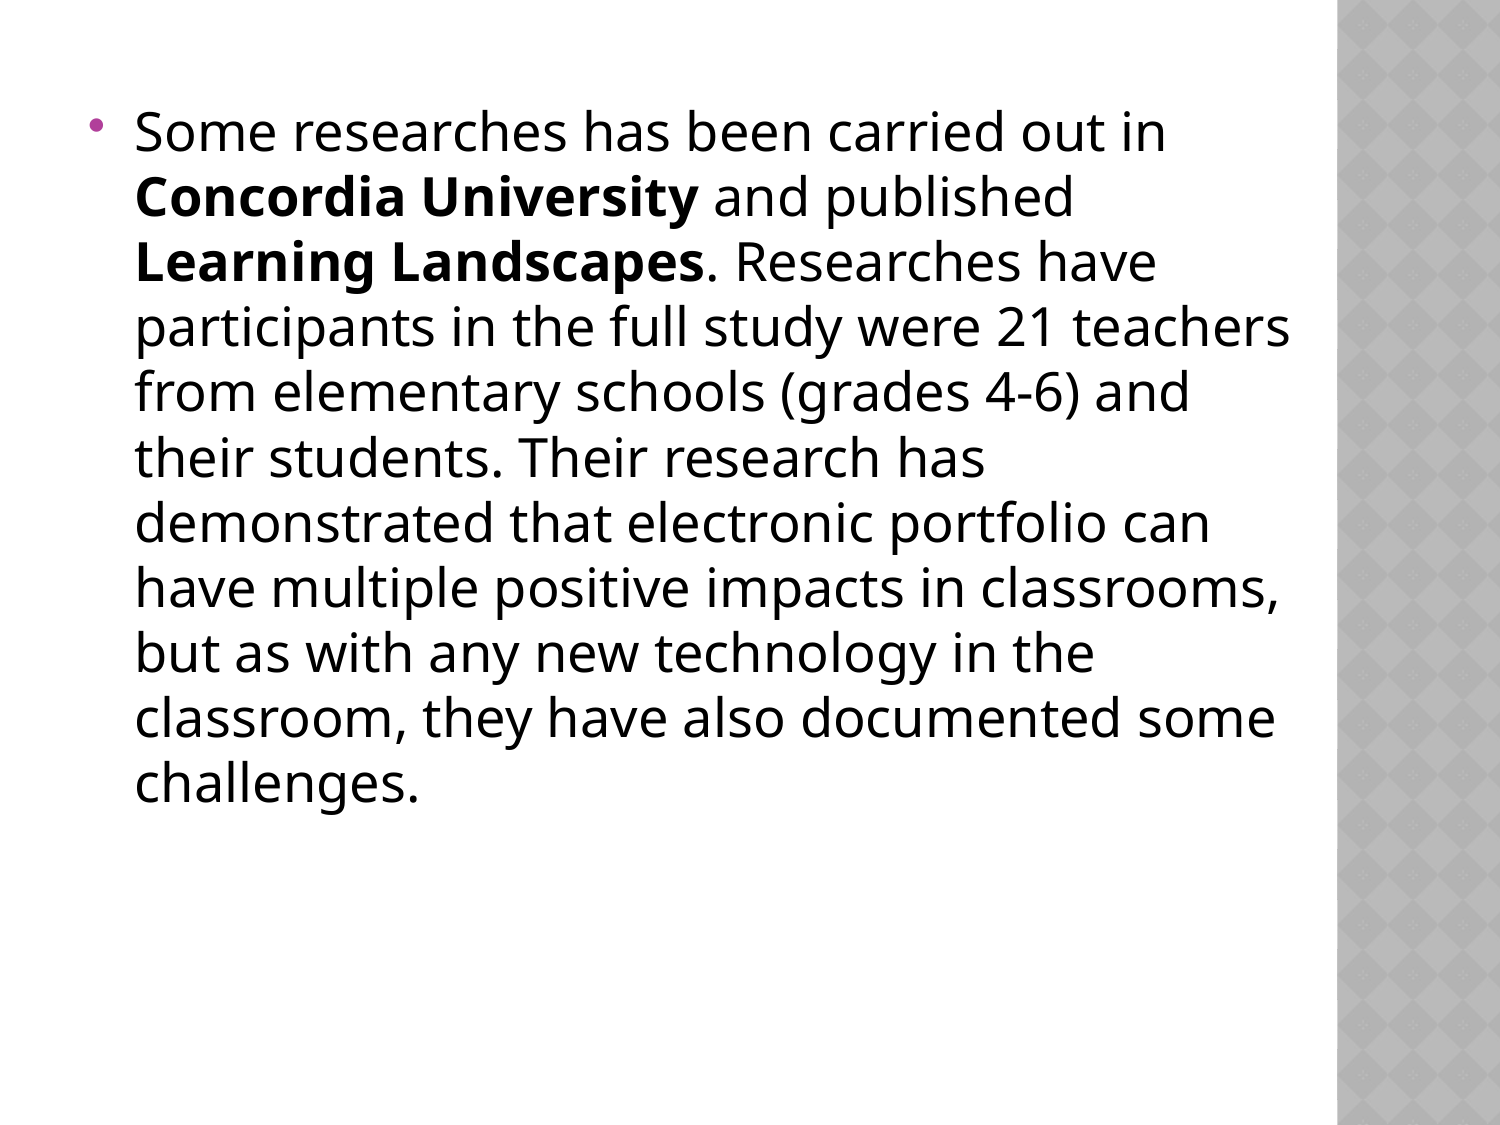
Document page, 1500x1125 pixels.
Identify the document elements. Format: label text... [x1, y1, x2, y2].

list Some researches has been carried out in Concordia University and published Learning Landscapes. Researches have participants in the full study were 21 teachers from elementary schools (grades 4-6) and their students. Their research has demonstrated that electronic portfolio can have multiple positive impacts in classrooms, but as with any new technology in the classroom, they have also documented some challenges. [75, 90, 1329, 1005]
